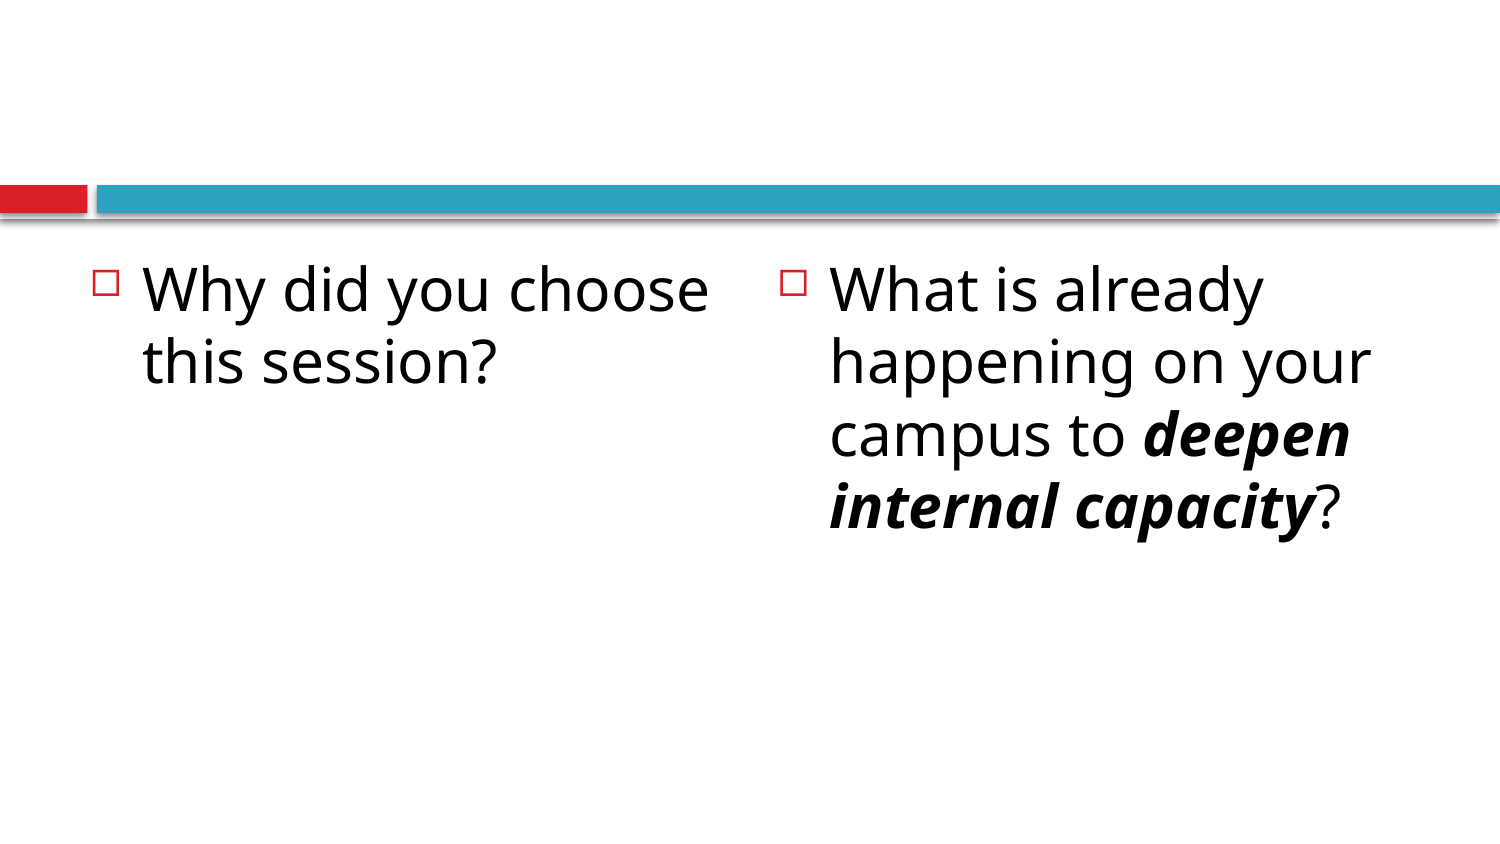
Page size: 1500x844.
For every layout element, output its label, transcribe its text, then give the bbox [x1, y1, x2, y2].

list What is already happening on your campus to deepen internal capacity? [762, 243, 1425, 722]
list Why did you choose this session? [75, 243, 738, 722]
